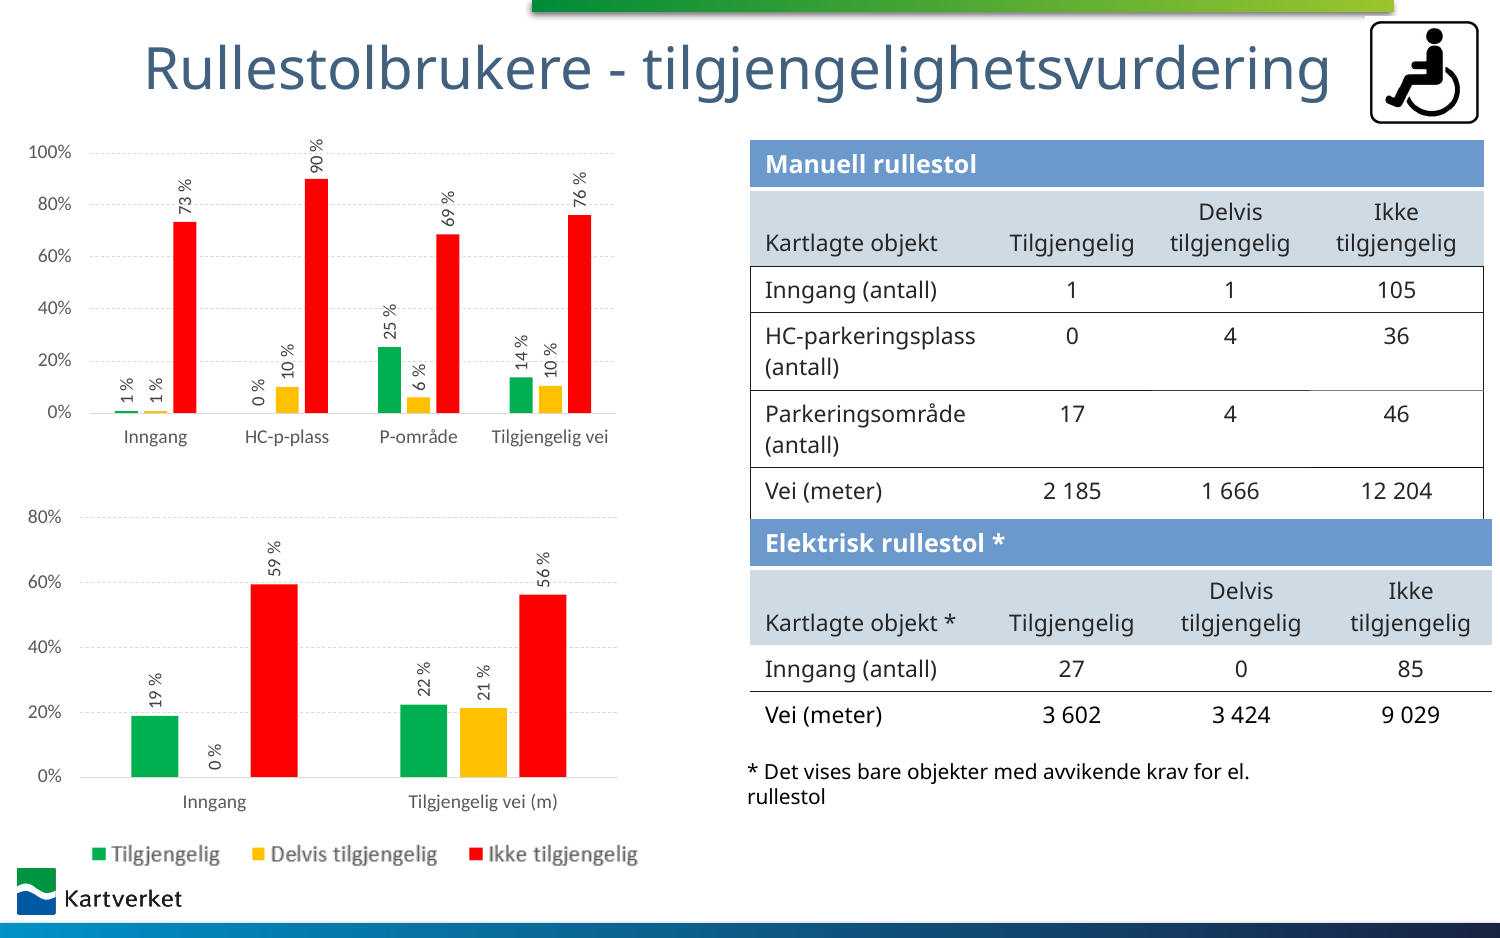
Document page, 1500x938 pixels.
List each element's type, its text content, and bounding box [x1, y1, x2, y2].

table_cell Delvis tilgjengelig [1153, 570, 1330, 645]
table_cell 36 [1310, 313, 1483, 390]
table_cell Inngang (antall) [751, 267, 994, 312]
table_header Manuell rullestol [750, 140, 1484, 187]
picture [20, 499, 630, 822]
table_cell Ikke tilgjengelig [1330, 570, 1492, 645]
table_cell 4 [1151, 391, 1310, 467]
table_cell 46 [1310, 391, 1483, 467]
table_cell 27 [991, 645, 1153, 691]
table_cell Ikke tilgjengelig [1310, 191, 1484, 266]
table_cell 12 204 [1310, 468, 1483, 519]
table_cell 3 424 [1153, 692, 1330, 738]
table_cell Parkeringsområde (antall) [751, 391, 994, 467]
table_cell Tilgjengelig [994, 191, 1151, 266]
table_cell 1 666 [1151, 468, 1310, 519]
table_cell Delvis tilgjengelig [1151, 191, 1310, 266]
table_cell Kartlagte objekt * [750, 570, 991, 645]
text_box Rullestolbrukere - tilgjengelighetsvurdering [39, 12, 1348, 109]
table_cell Vei (meter) [751, 468, 994, 519]
text_box * Det vises bare objekter med avvikende krav for el. rullestol [732, 751, 1317, 816]
picture [1365, 16, 1484, 129]
table_header Elektrisk rullestol * [750, 519, 1492, 566]
table_cell Kartlagte objekt [750, 191, 994, 266]
table_cell Vei (meter) [750, 692, 991, 738]
picture [86, 838, 643, 870]
table_cell HC-parkeringsplass (antall) [751, 313, 994, 390]
picture [20, 135, 629, 457]
table_cell 4 [1151, 313, 1310, 390]
table_cell 0 [994, 313, 1151, 390]
table_cell 9 029 [1330, 692, 1492, 738]
table_cell Tilgjengelig [991, 570, 1153, 645]
table_cell 1 [1151, 267, 1310, 312]
table_cell 3 602 [991, 692, 1153, 738]
table_cell 0 [1153, 645, 1330, 691]
table_cell 17 [994, 391, 1151, 467]
table_cell 105 [1310, 267, 1483, 312]
table_cell Inngang (antall) [750, 645, 991, 691]
table_cell 1 [994, 267, 1151, 312]
table_cell 85 [1330, 645, 1492, 691]
table_cell 2 185 [994, 468, 1151, 519]
